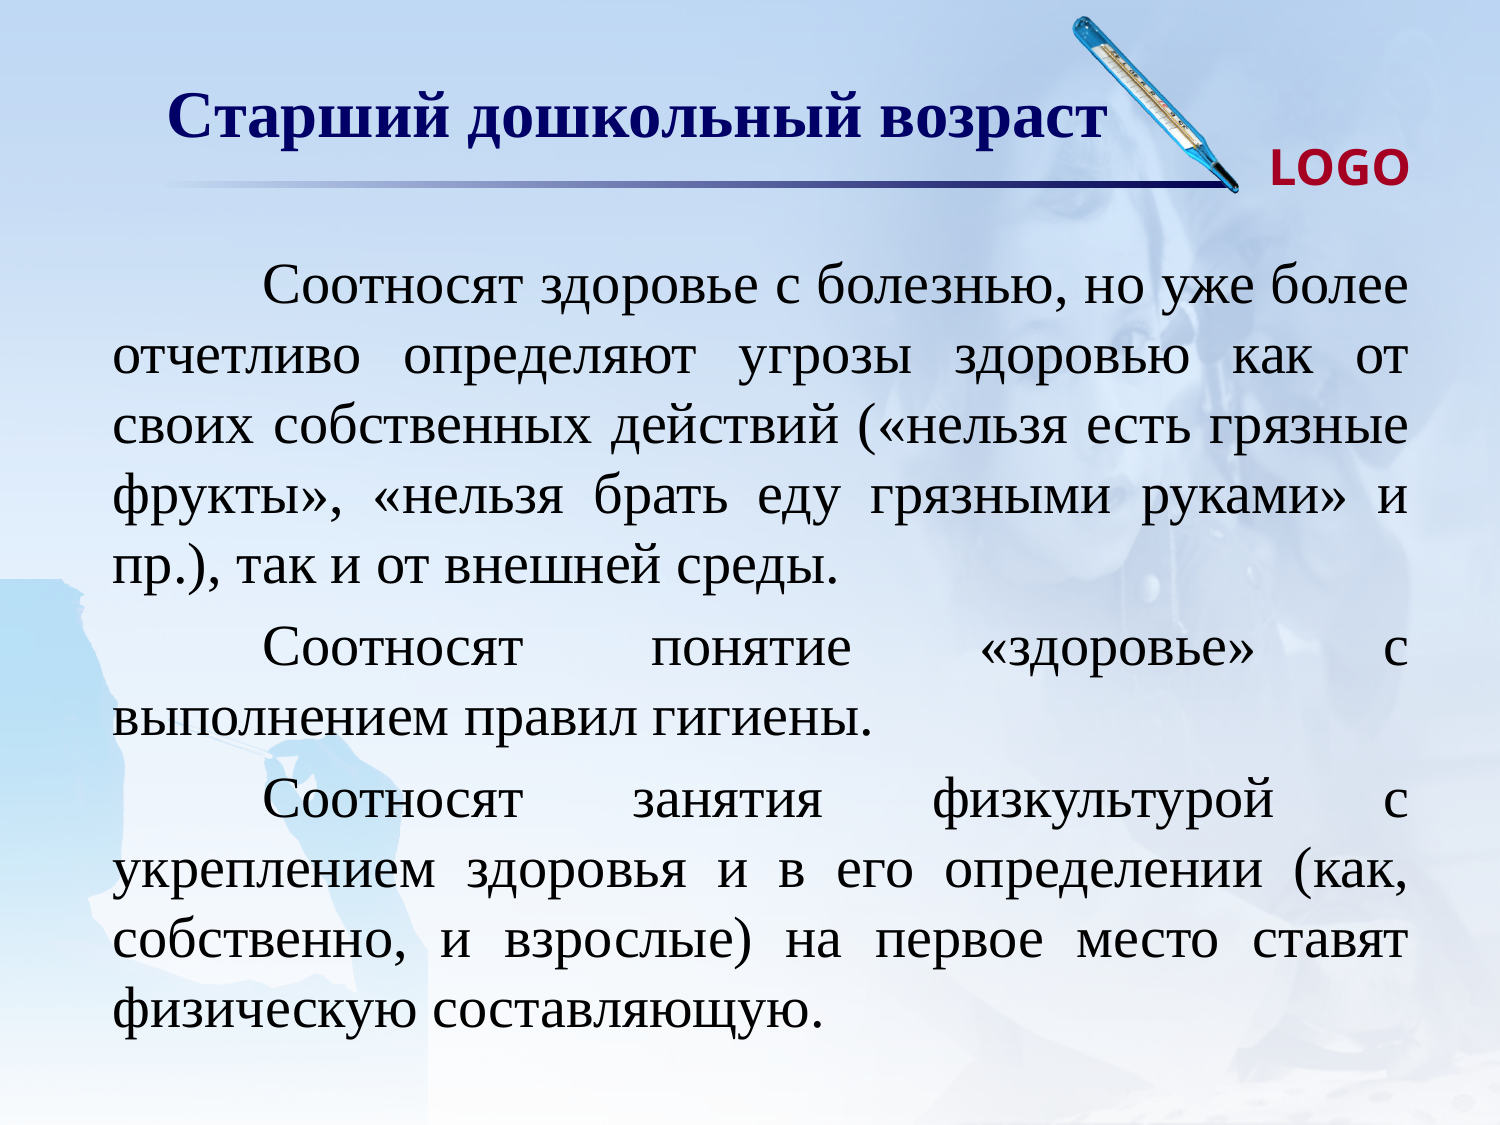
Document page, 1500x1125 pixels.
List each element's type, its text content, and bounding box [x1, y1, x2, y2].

title Старший дошкольный возраст [0, 59, 1276, 163]
list Соотносят здоровье с болезнью, но уже более отчетливо определяют угрозы здоровью как от своих собственных действий («нельзя есть грязные фрукты», «нельзя брать еду грязными руками» и пр.), так и от внешней среды. Соотносят понятие «здоровье» с выполнением правил гигиены. Соотносят занятия физкультурой с укреплением здоровья и в его определении (как, собственно, и взрослые) на первое место ставят физическую составляющую. [97, 237, 1425, 1056]
picture [0, 0, 1500, 1125]
